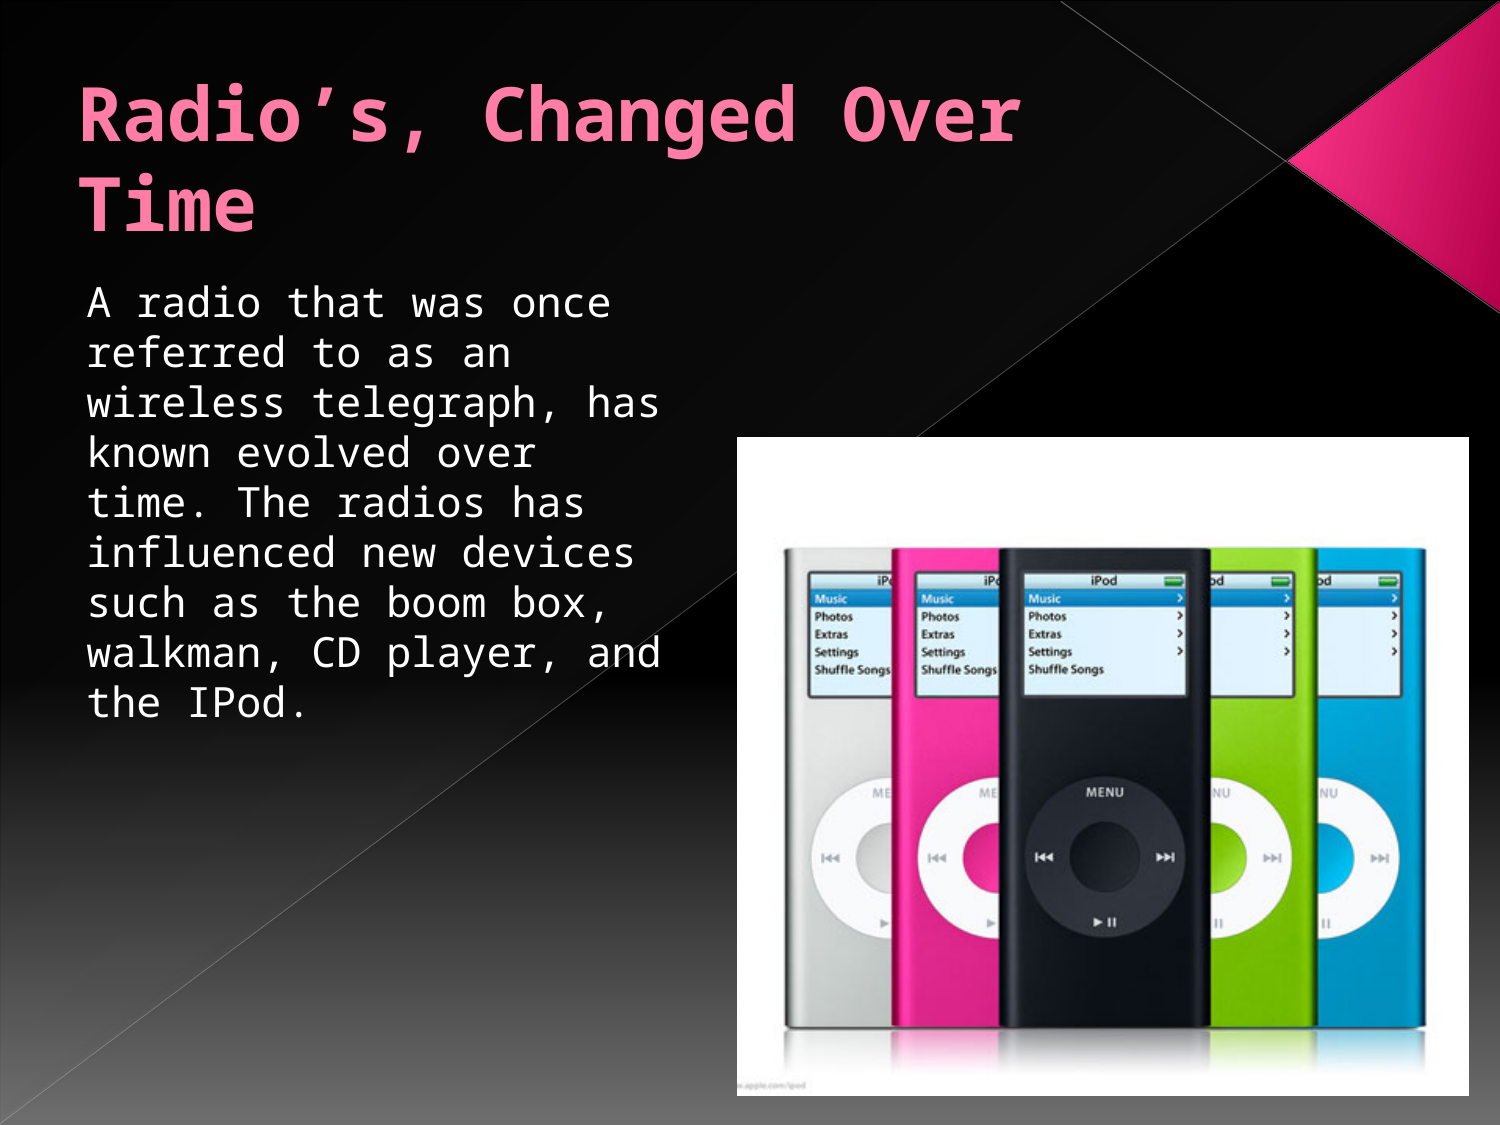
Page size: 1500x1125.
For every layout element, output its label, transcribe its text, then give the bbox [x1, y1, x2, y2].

picture [737, 437, 1469, 1096]
title Radio’s, Changed Over Time [62, 44, 1250, 268]
list A radio that was once referred to as an wireless telegraph, has known evolved over time. The radios has influenced new devices such as the boom box, walkman, CD player, and the IPod. [62, 267, 700, 643]
